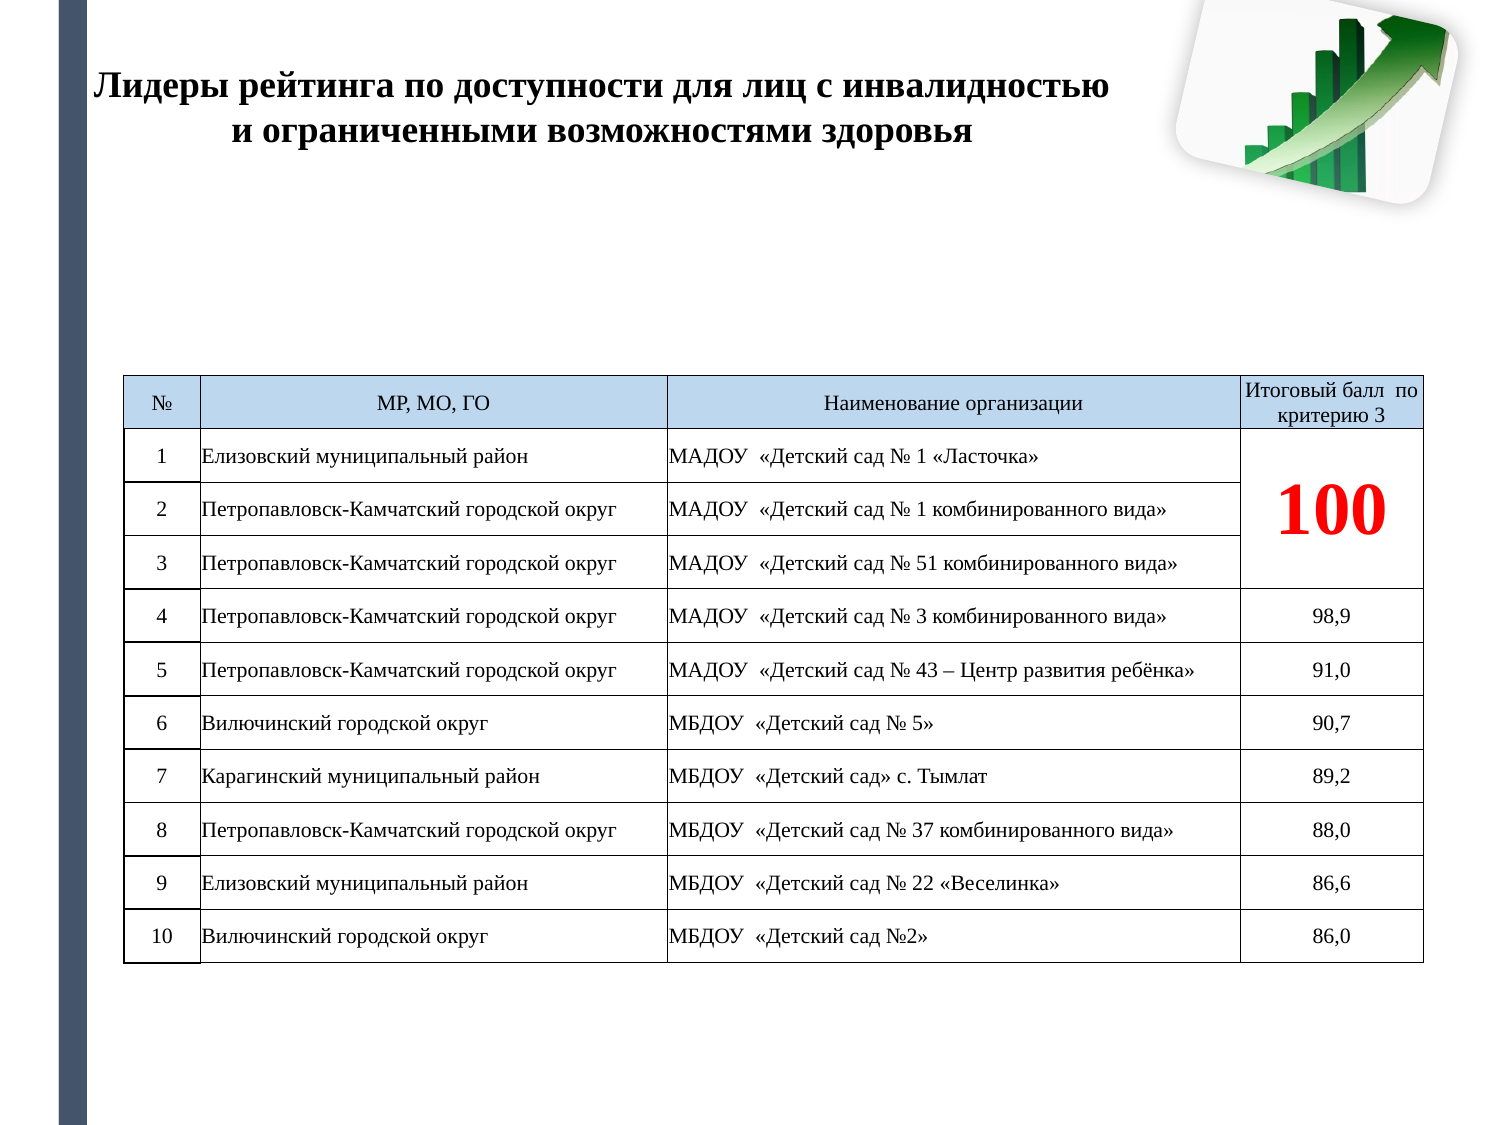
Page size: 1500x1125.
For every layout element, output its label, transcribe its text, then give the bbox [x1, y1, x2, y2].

table_cell Карагинский муниципальный район [201, 750, 667, 802]
table_cell 10 [125, 910, 200, 962]
table_header Итоговый балл по критерию 3 [1241, 376, 1423, 428]
table_cell 5 [125, 643, 200, 695]
table_cell 86,6 [1241, 856, 1423, 909]
table_cell 6 [125, 697, 200, 748]
table_cell МБДОУ «Детский сад № 5» [668, 696, 1240, 749]
table_cell МБДОУ «Детский сад» с. Тымлат [668, 750, 1240, 802]
table_cell 3 [125, 536, 200, 588]
table_cell МБДОУ «Детский сад №2» [668, 910, 1240, 962]
table_cell Петропавловск-Камчатский городской округ [201, 536, 667, 588]
table_cell Петропавловск-Камчатский городской округ [201, 589, 667, 642]
table_cell МАДОУ «Детский сад № 3 комбинированного вида» [668, 589, 1240, 642]
table_cell Елизовский муниципальный район [201, 429, 667, 482]
table_cell МАДОУ «Детский сад № 1 комбинированного вида» [668, 483, 1240, 535]
table_cell 90,7 [1241, 696, 1423, 749]
table_cell Вилючинский городской округ [201, 696, 667, 749]
table_cell 7 [125, 750, 200, 802]
table_cell Вилючинский городской округ [201, 910, 667, 962]
table_cell МБДОУ «Детский сад № 22 «Веселинка» [668, 856, 1240, 909]
table_cell Петропавловск-Камчатский городской округ [201, 483, 667, 535]
table_header № [124, 376, 200, 428]
table_cell 9 [125, 857, 200, 908]
table_cell 98,9 [1241, 589, 1423, 642]
text_box Лидеры рейтинга по доступности для лиц с инвалидностью и ограниченными возможностями здоровья [64, 52, 1140, 158]
table_header МР, МО, ГО [201, 376, 667, 428]
table_cell МАДОУ «Детский сад № 51 комбинированного вида» [668, 536, 1240, 588]
table_cell Петропавловск-Камчатский городской округ [201, 643, 667, 695]
table_cell 8 [125, 803, 200, 855]
picture [1175, 0, 1458, 204]
table_cell МБДОУ «Детский сад № 37 комбинированного вида» [668, 803, 1240, 855]
table_cell 88,0 [1241, 803, 1423, 855]
table_cell 100 [1241, 429, 1423, 588]
table_cell 1 [125, 429, 200, 481]
table_cell 4 [125, 590, 200, 641]
table_cell МАДОУ «Детский сад № 43 – Центр развития ребёнка» [668, 643, 1240, 695]
table_cell МАДОУ «Детский сад № 1 «Ласточка» [668, 429, 1240, 482]
table_cell 89,2 [1241, 750, 1423, 802]
table_cell 91,0 [1241, 643, 1423, 695]
table_cell 86,0 [1241, 910, 1423, 962]
table_cell 2 [125, 483, 200, 535]
table_cell Елизовский муниципальный район [201, 856, 667, 909]
table_cell Петропавловск-Камчатский городской округ [201, 803, 667, 855]
table_header Наименование организации [668, 376, 1240, 428]
